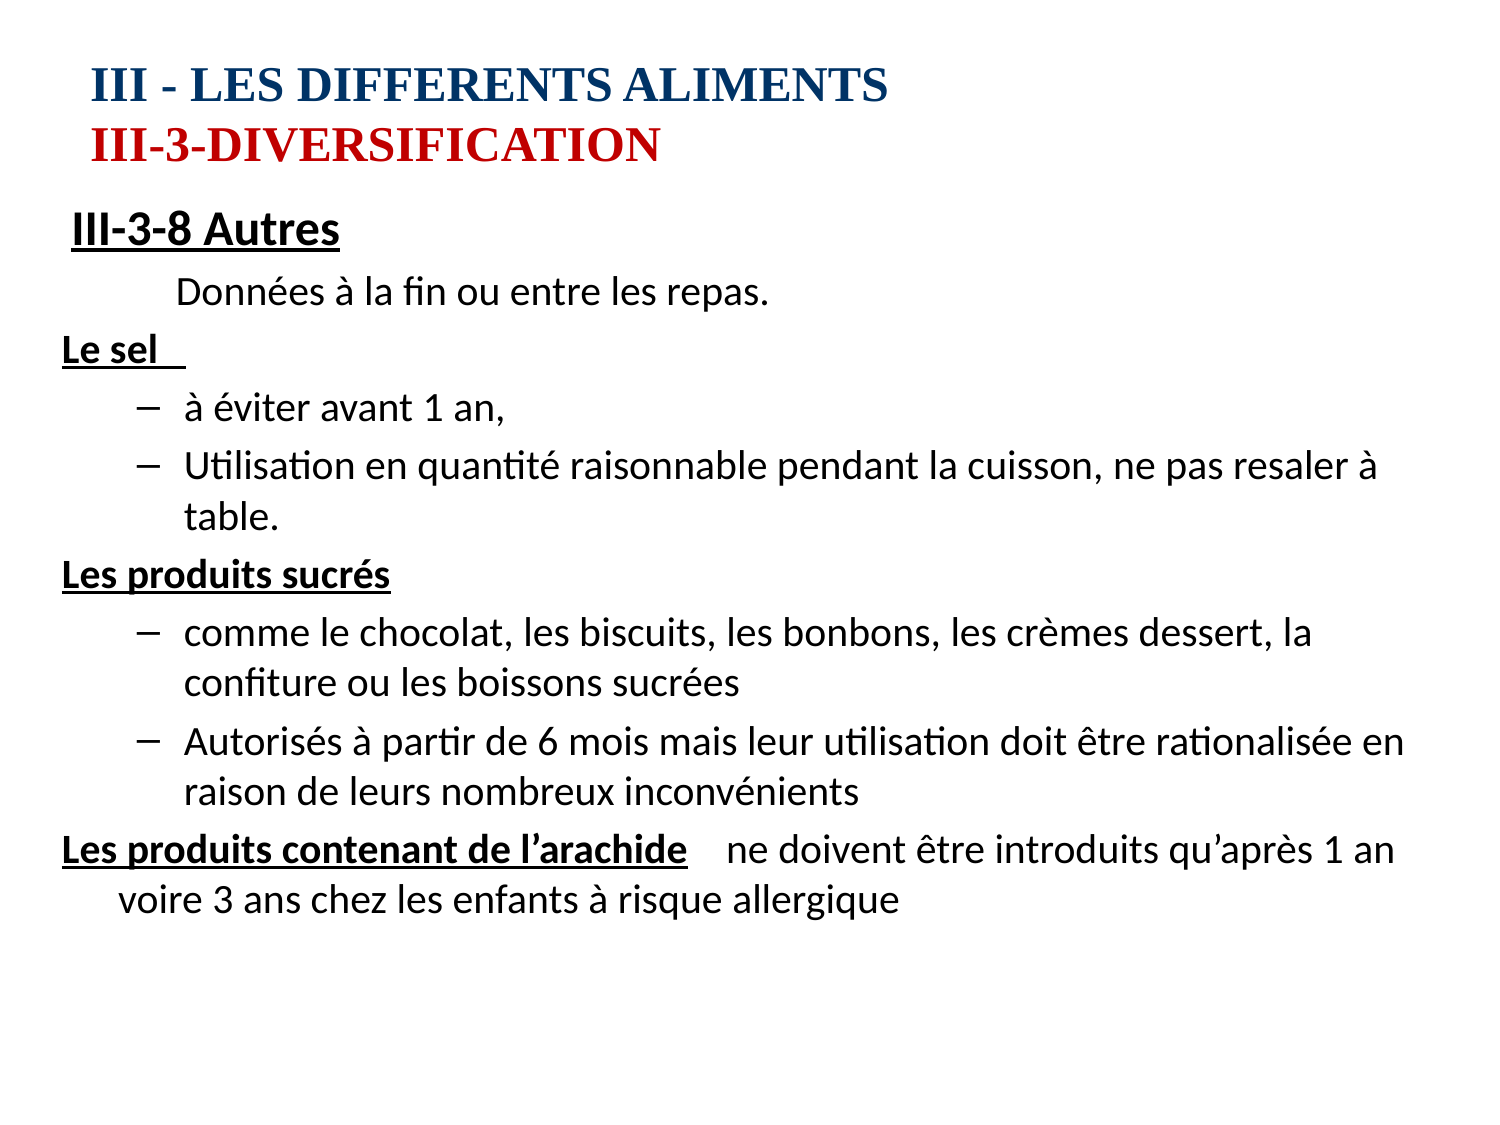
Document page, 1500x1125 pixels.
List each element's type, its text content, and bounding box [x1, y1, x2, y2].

list III-3-8 Autres Données à la fin ou entre les repas. Le sel à éviter avant 1 an, Utilisation en quantité raisonnable pendant la cuisson, ne pas resaler à table. Les produits sucrés comme le chocolat, les biscuits, les bonbons, les crèmes dessert, la confiture ou les boissons sucrées Autorisés à partir de 6 mois mais leur utilisation doit être rationalisée en raison de leurs nombreux inconvénients Les produits contenant de l’arachide ne doivent être introduits qu’après 1 an voire 3 ans chez les enfants à risque allergique [46, 187, 1454, 1091]
title III ‑ LES DIFFERENTS ALIMENTS III-3‑DIVERSIFICATION [0, 34, 1351, 188]
